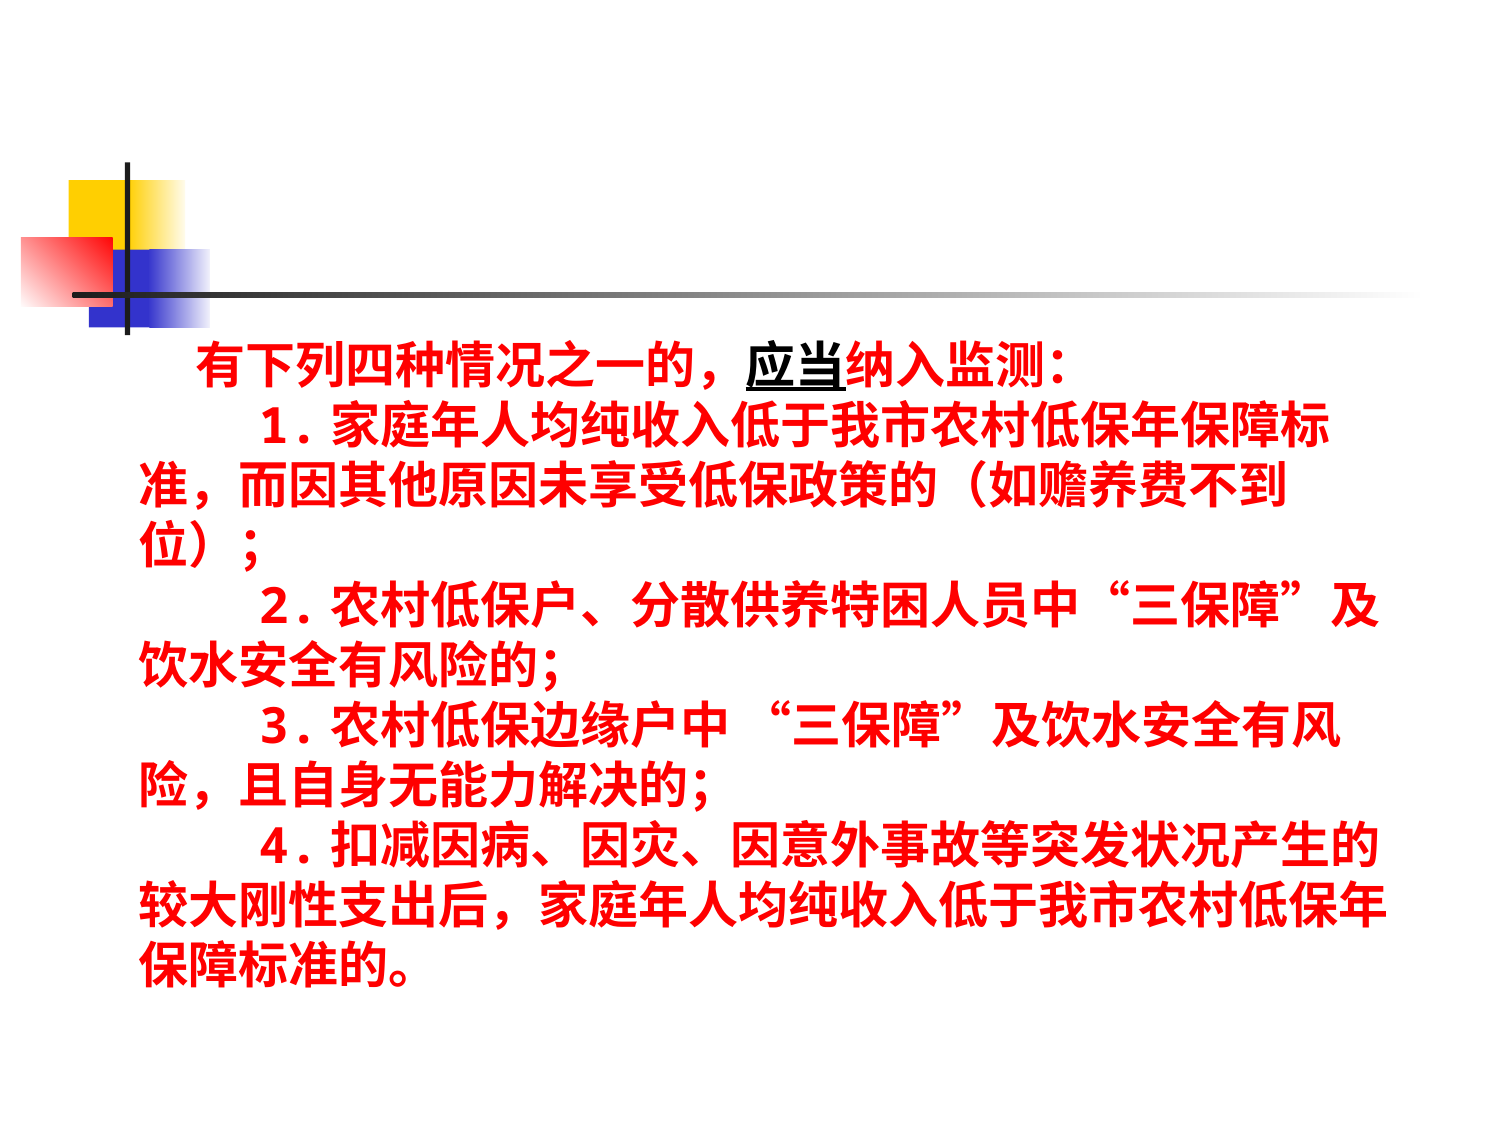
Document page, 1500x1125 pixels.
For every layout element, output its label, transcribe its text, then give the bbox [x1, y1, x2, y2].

text_box 有下列四种情况之一的，应当纳入监测： 1.家庭年人均纯收入低于我市农村低保年保障标准，而因其他原因未享受低保政策的（如赡养费不到位）； 2.农村低保户、分散供养特困人员中“三保障”及饮水安全有风险的； 3.农村低保边缘户中 “三保障”及饮水安全有风险，且自身无能力解决的； 4.扣减因病、因灾、因意外事故等突发状况产生的较大刚性支出后，家庭年人均纯收入低于我市农村低保年保障标准的。 [123, 326, 1412, 1061]
